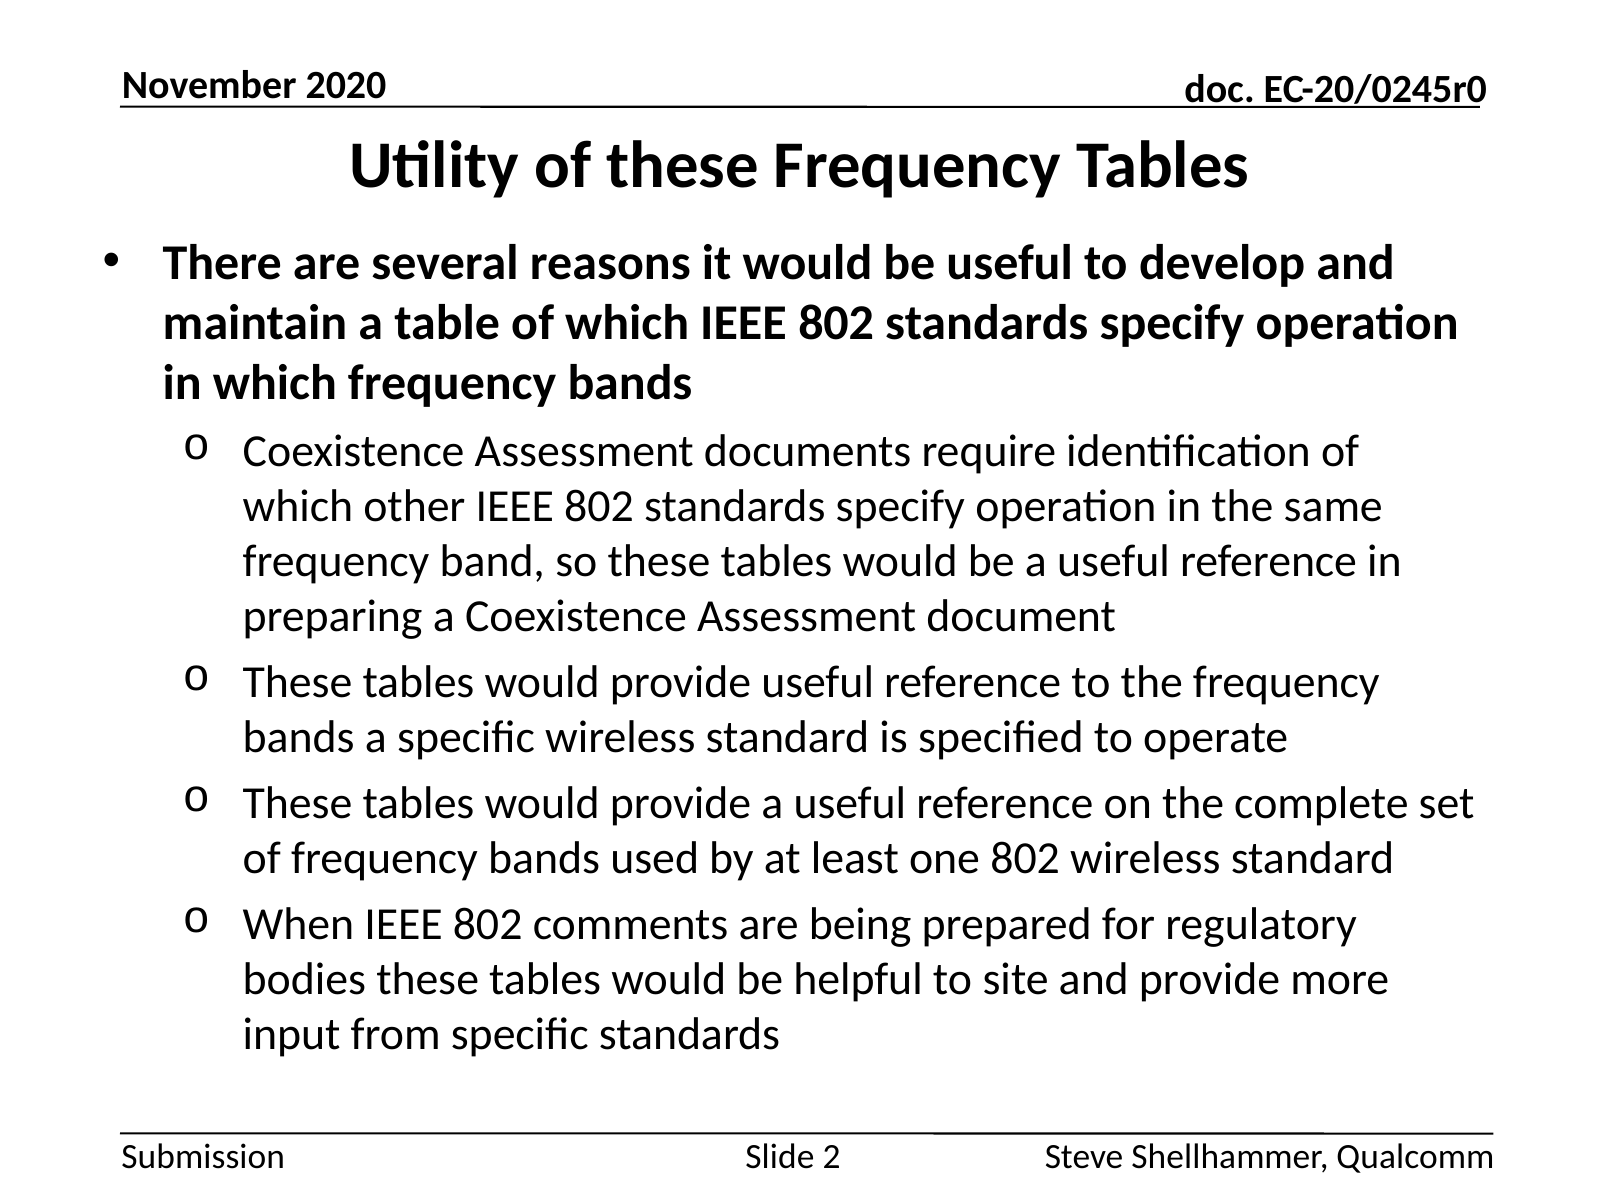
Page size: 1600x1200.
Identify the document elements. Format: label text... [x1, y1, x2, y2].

footer Steve Shellhammer, Qualcomm [937, 1132, 1495, 1174]
slide_number Slide 2 [733, 1132, 854, 1197]
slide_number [121, 58, 451, 107]
list There are several reasons it would be useful to develop and maintain a table of which IEEE 802 standards specify operation in which frequency bands Coexistence Assessment documents require identification of which other IEEE 802 standards specify operation in the same frequency band, so these tables would be a useful reference in preparing a Coexistence Assessment document These tables would provide useful reference to the frequency bands a specific wireless standard is specified to operate These tables would provide a useful reference on the complete set of frequency bands used by at least one 802 wireless standard When IEEE 802 comments are being prepared for regulatory bodies these tables would be helpful to site and provide more input from specific standards [87, 221, 1495, 1113]
title Utility of these Frequency Tables [119, 119, 1480, 202]
